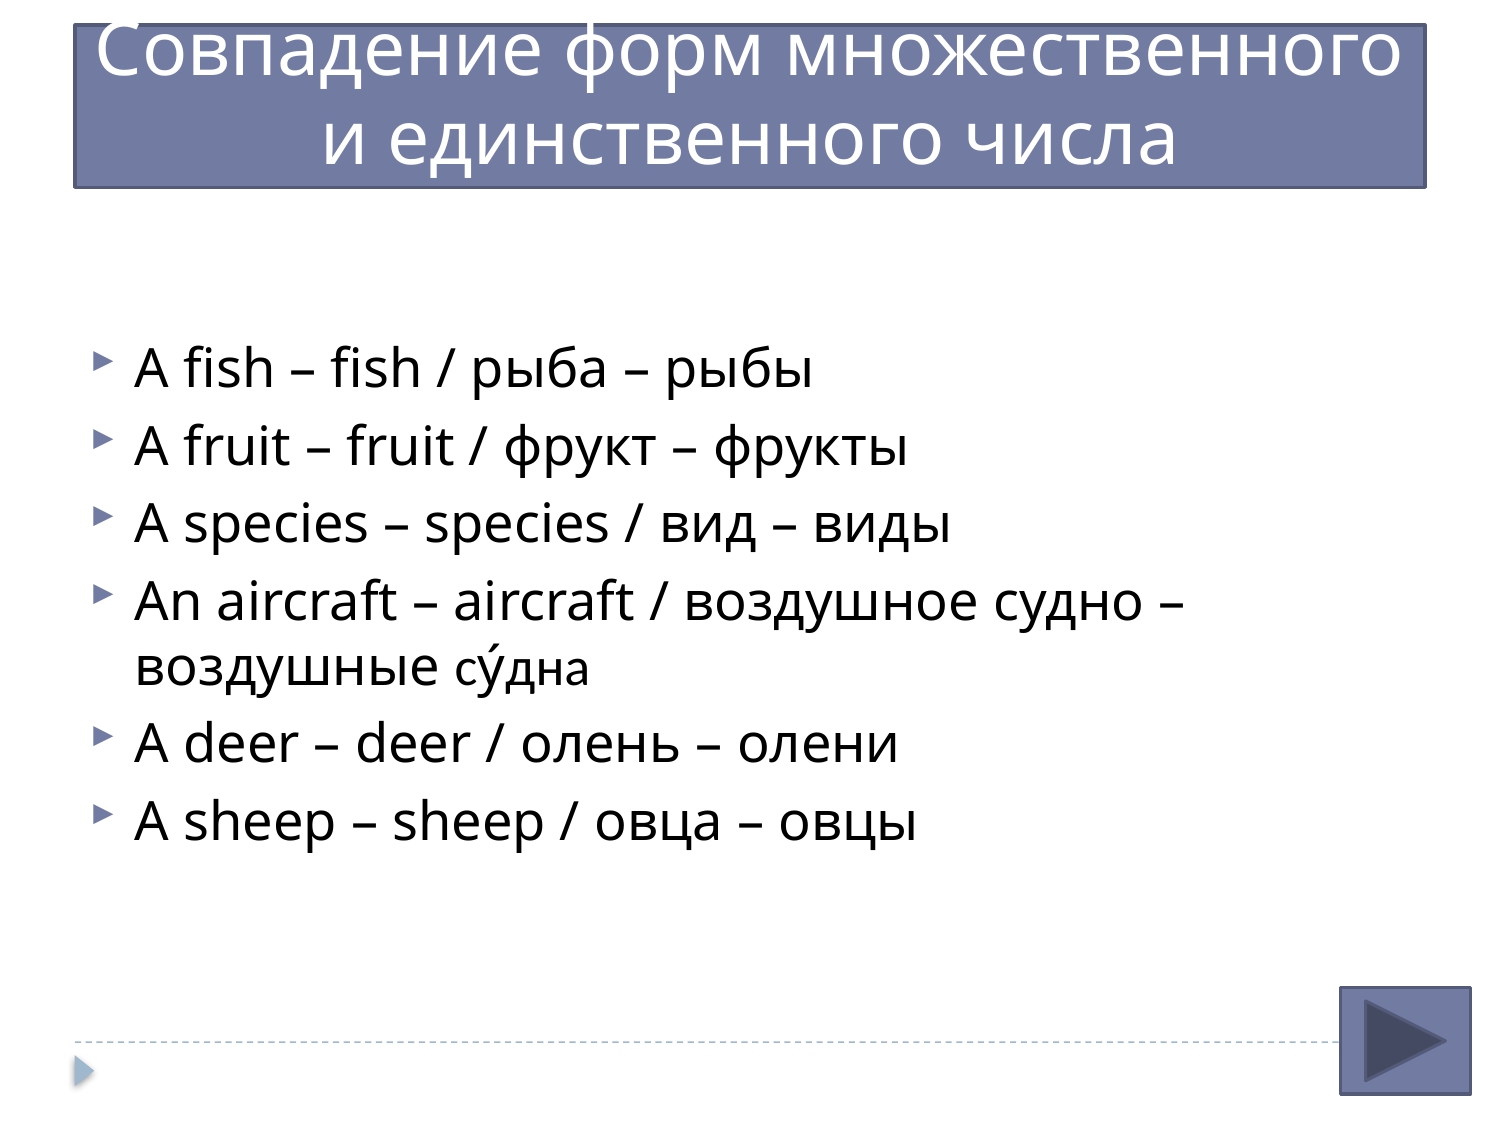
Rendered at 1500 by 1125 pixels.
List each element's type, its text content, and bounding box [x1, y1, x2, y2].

list A fish – fish / рыба – рыбы A fruit – fruit / фрукт – фрукты A species – species / вид – виды An aircraft – aircraft / воздушное судно – воздушные су́дна A deer – deer / олень – олени A sheep – sheep / овца – овцы [75, 326, 1425, 1010]
title Совпадение форм множественного и единственного числа [73, 23, 1427, 189]
text_box [1339, 986, 1472, 1096]
